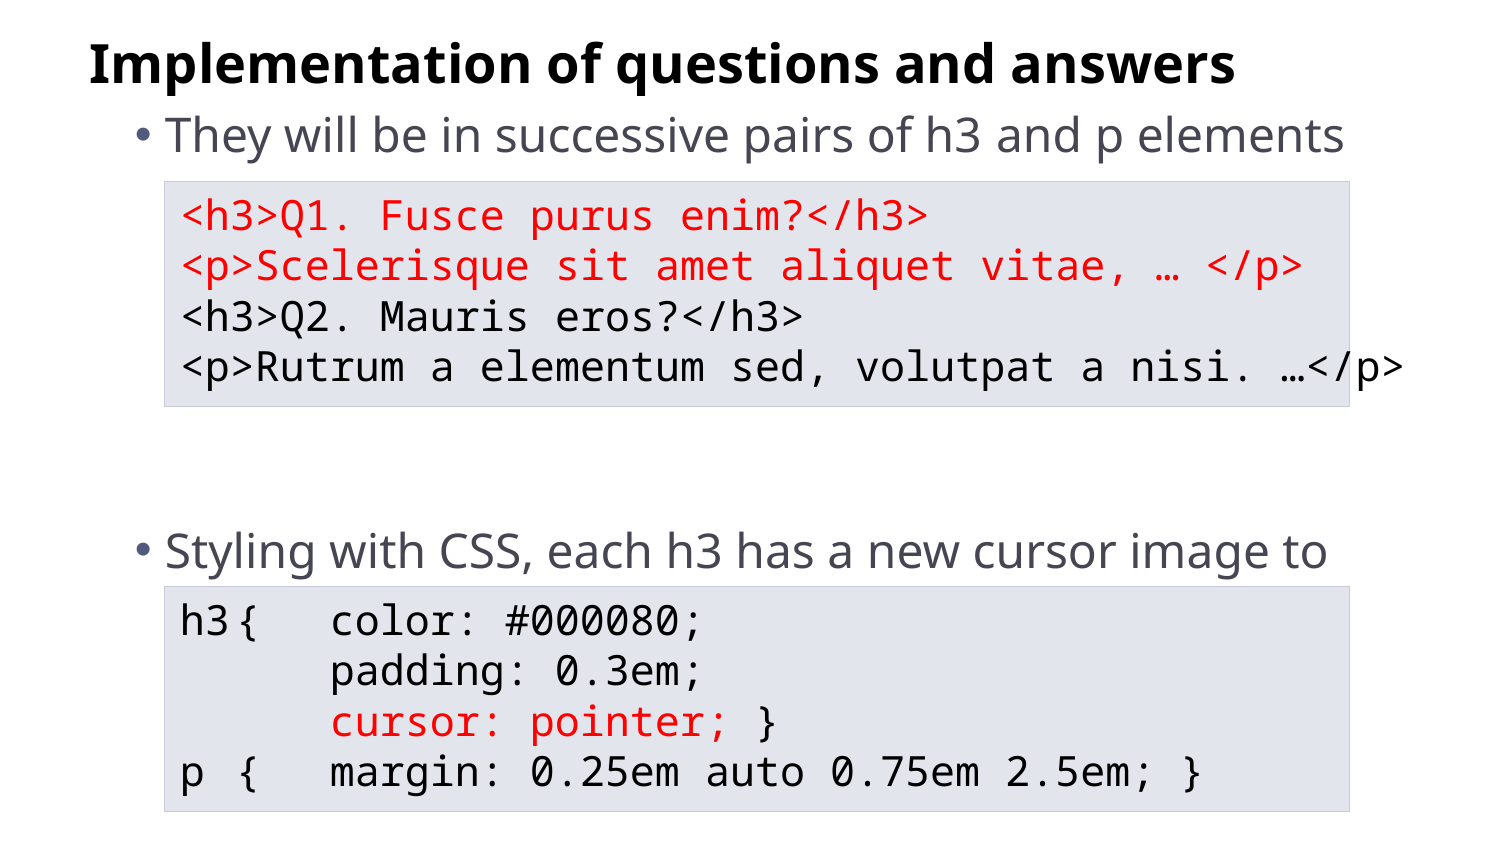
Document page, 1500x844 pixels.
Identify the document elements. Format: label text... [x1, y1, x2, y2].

list Implementation of questions and answers They will be in successive pairs of h3 and p elements Styling with CSS, each h3 has a new cursor image to immitate a clickable link [75, 21, 1475, 835]
text_box <h3>Q1. Fusce purus enim?</h3> <p>Scelerisque sit amet aliquet vitae, … </p> <h3>Q2. Mauris eros?</h3> <p>Rutrum a elementum sed, volutpat a nisi. …</p> [164, 181, 1350, 407]
text_box h3 { color: #000080; padding: 0.3em; cursor: pointer; } p { margin: 0.25em auto 0.75em 2.5em; } [164, 586, 1350, 812]
